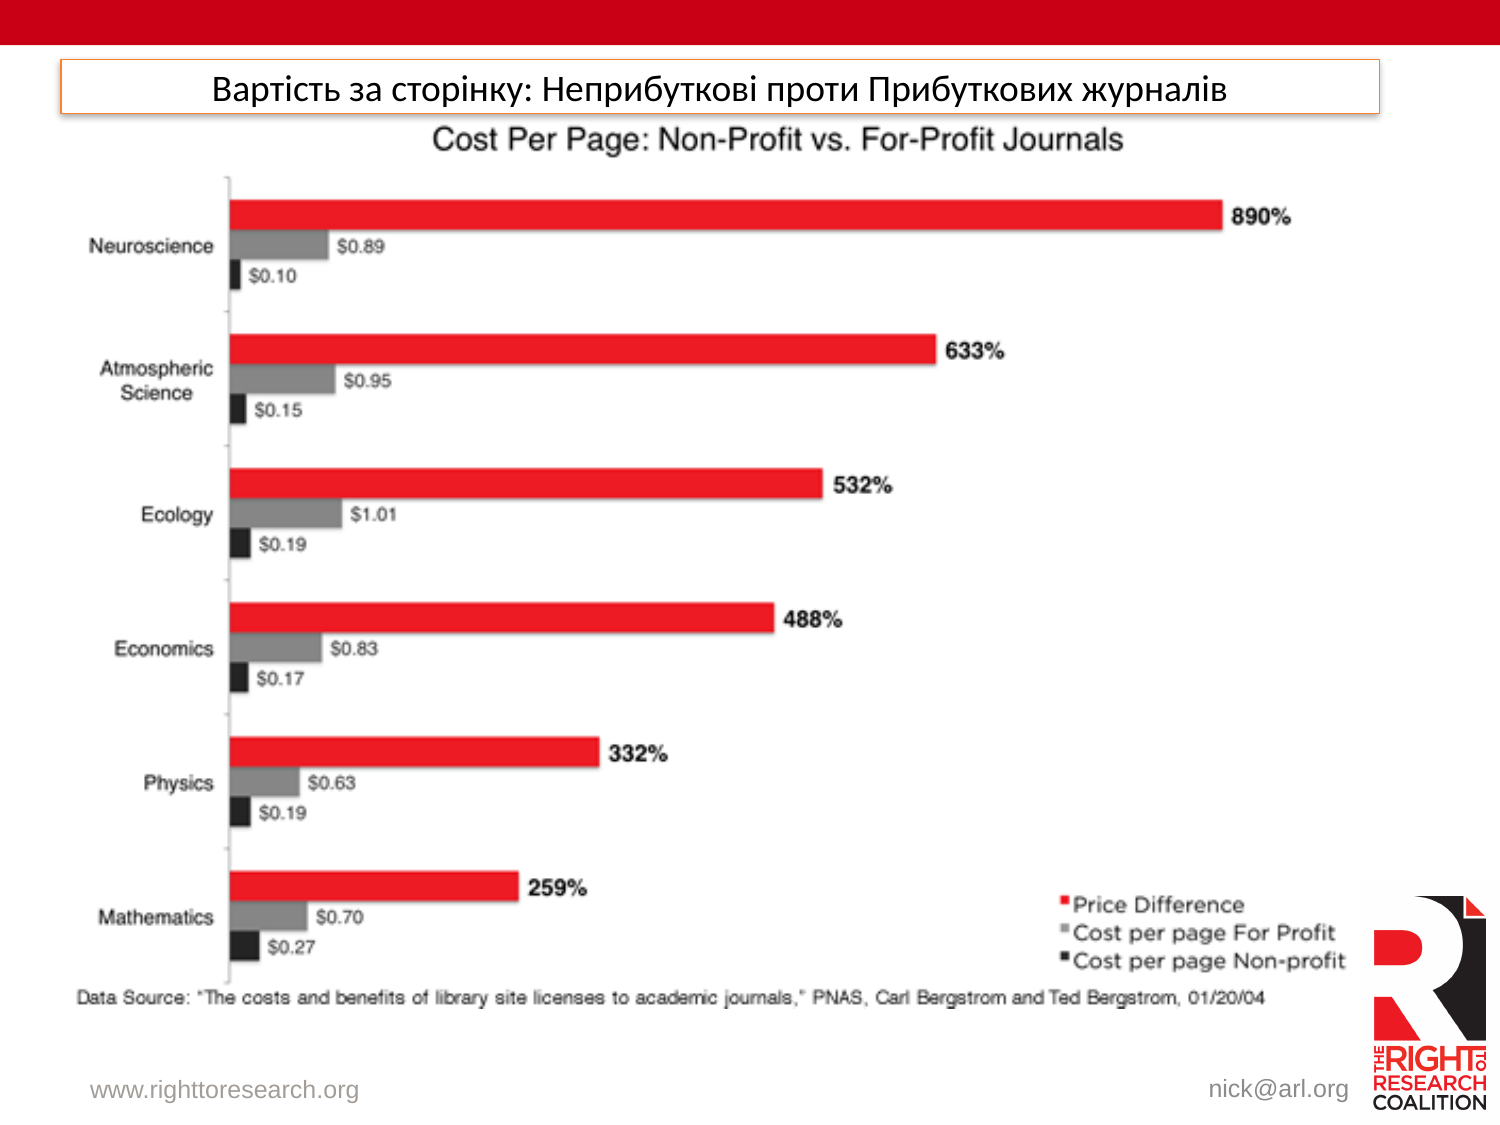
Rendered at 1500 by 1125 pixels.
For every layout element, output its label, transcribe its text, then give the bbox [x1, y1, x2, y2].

picture [1359, 882, 1500, 1125]
text_box Вартість за сторінку: Неприбуткові проти Прибуткових журналів [60, 59, 1380, 114]
footer www.righttoresearch.org [75, 1051, 550, 1112]
picture [74, 113, 1353, 1009]
